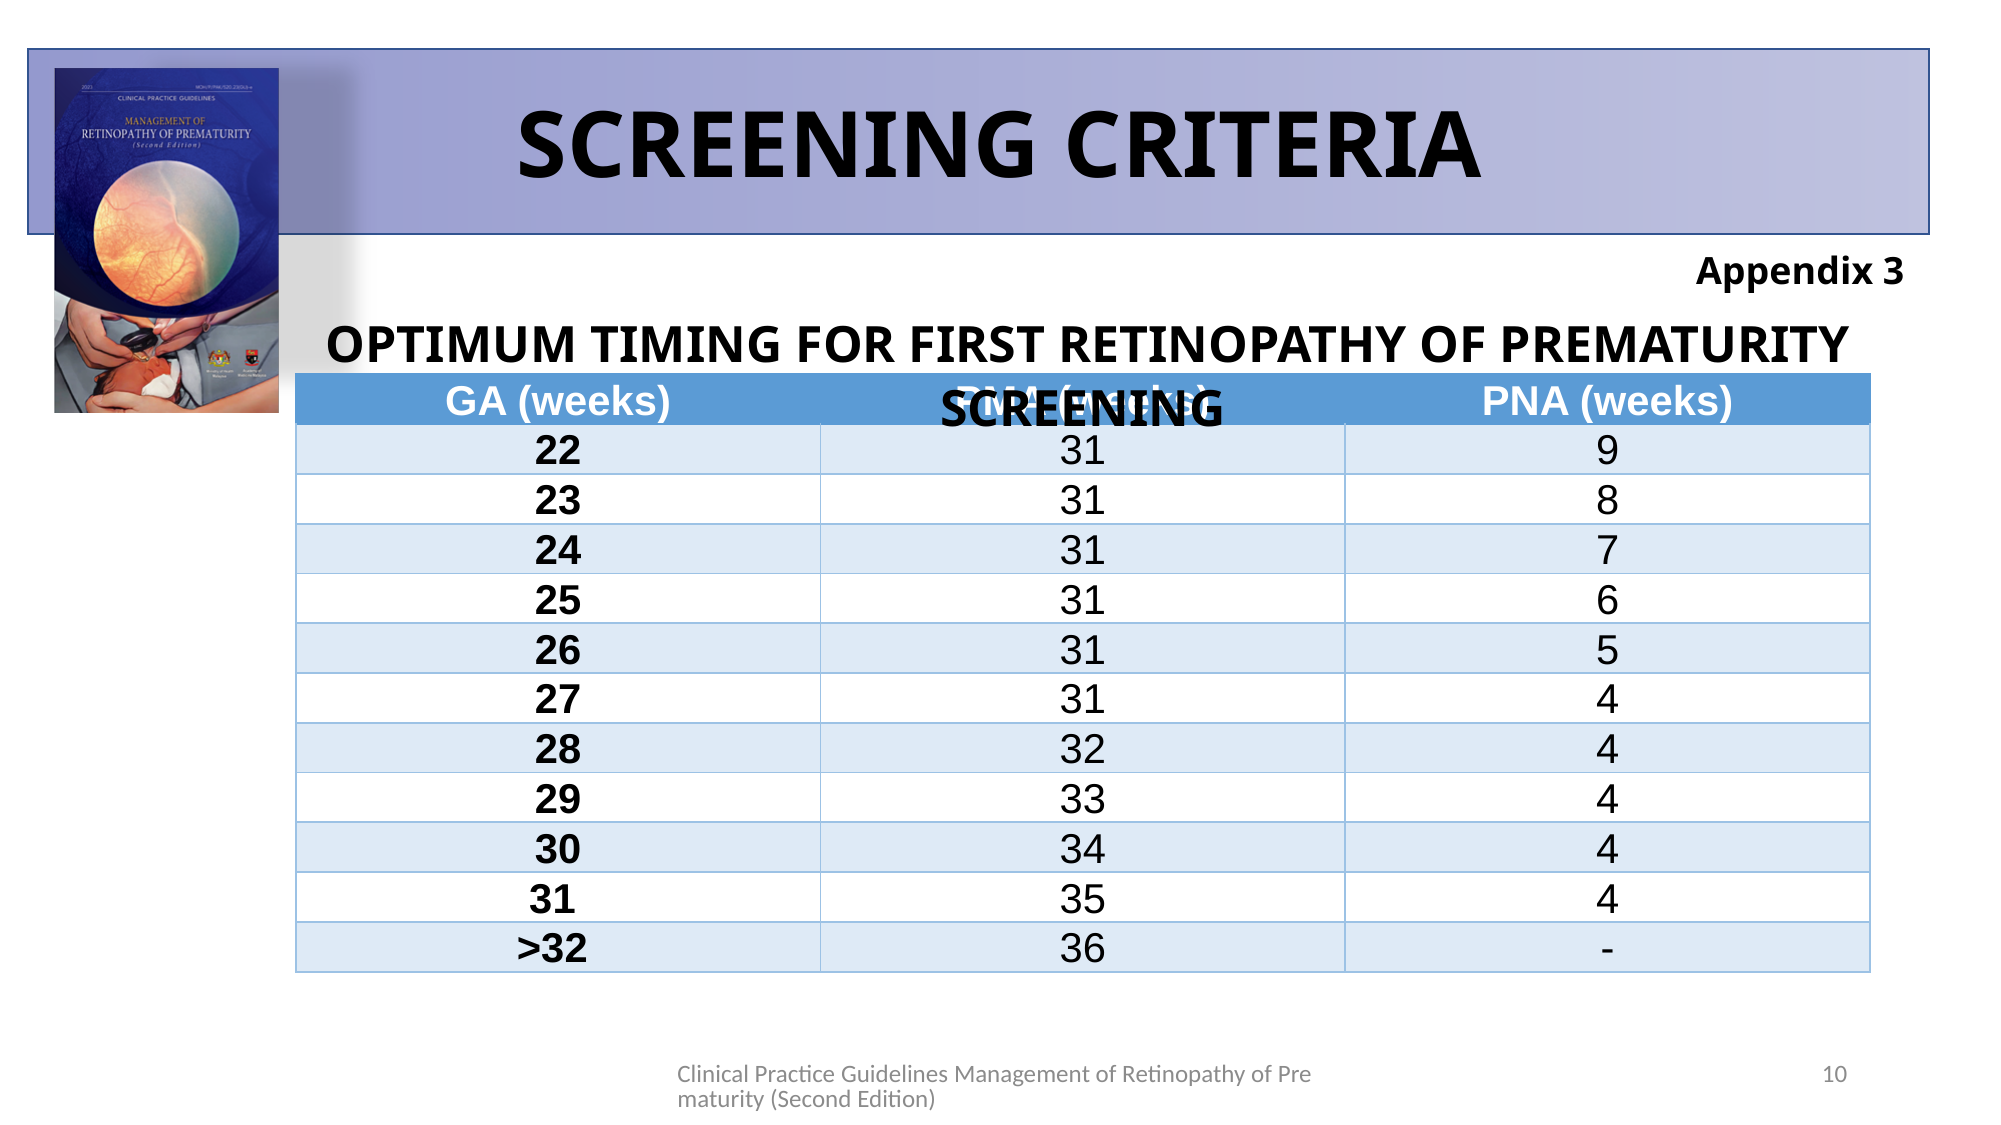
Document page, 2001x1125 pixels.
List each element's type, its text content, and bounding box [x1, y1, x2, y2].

table_cell 33 [821, 773, 1344, 821]
title SCREENING CRITERIA [386, 70, 1863, 225]
table_cell 7 [1346, 525, 1869, 573]
table_cell 31 [821, 444, 1344, 473]
table_cell 23 [297, 475, 820, 523]
table_cell 9 [1346, 444, 1869, 473]
table_cell 4 [1346, 724, 1869, 772]
footer Clinical Practice Guidelines Management of Retinopathy of Prematurity (Second Edition) [662, 1042, 1338, 1103]
text_box [27, 48, 54, 235]
text_box Appendix 3 OPTIMUM TIMING FOR FIRST RETINOPATHY OF PREMATURITY SCREENING [246, 236, 1920, 444]
table_cell 31 [821, 574, 1344, 622]
table_cell 26 [297, 624, 820, 672]
table_cell 31 [821, 674, 1344, 722]
table_cell 6 [1346, 574, 1869, 622]
table_cell 31 [821, 525, 1344, 573]
table_cell 28 [297, 724, 820, 772]
table_cell 32 [821, 724, 1344, 772]
table_cell 4 [1346, 823, 1869, 871]
table_cell 4 [1346, 773, 1869, 821]
table_cell 4 [1346, 674, 1869, 722]
table_cell 35 [821, 873, 1344, 921]
picture [54, 37, 386, 413]
slide_number 10 [1412, 1042, 1863, 1103]
table_cell 31 [821, 624, 1344, 672]
table_cell 24 [297, 525, 820, 573]
table_cell - [1346, 923, 1869, 971]
table_cell 30 [297, 823, 820, 871]
table_cell 29 [297, 773, 820, 821]
table_cell 25 [297, 574, 820, 622]
table_cell 4 [1346, 873, 1869, 921]
table_cell 27 [297, 674, 820, 722]
table_cell 31 [821, 475, 1344, 523]
text_box [386, 48, 1930, 235]
table_cell >32 [297, 923, 820, 971]
table_cell 36 [821, 923, 1344, 971]
table_cell 34 [821, 823, 1344, 871]
table_cell 31 [297, 873, 820, 921]
table_cell 8 [1346, 475, 1869, 523]
table_cell 5 [1346, 624, 1869, 672]
table_cell 22 [297, 444, 820, 473]
